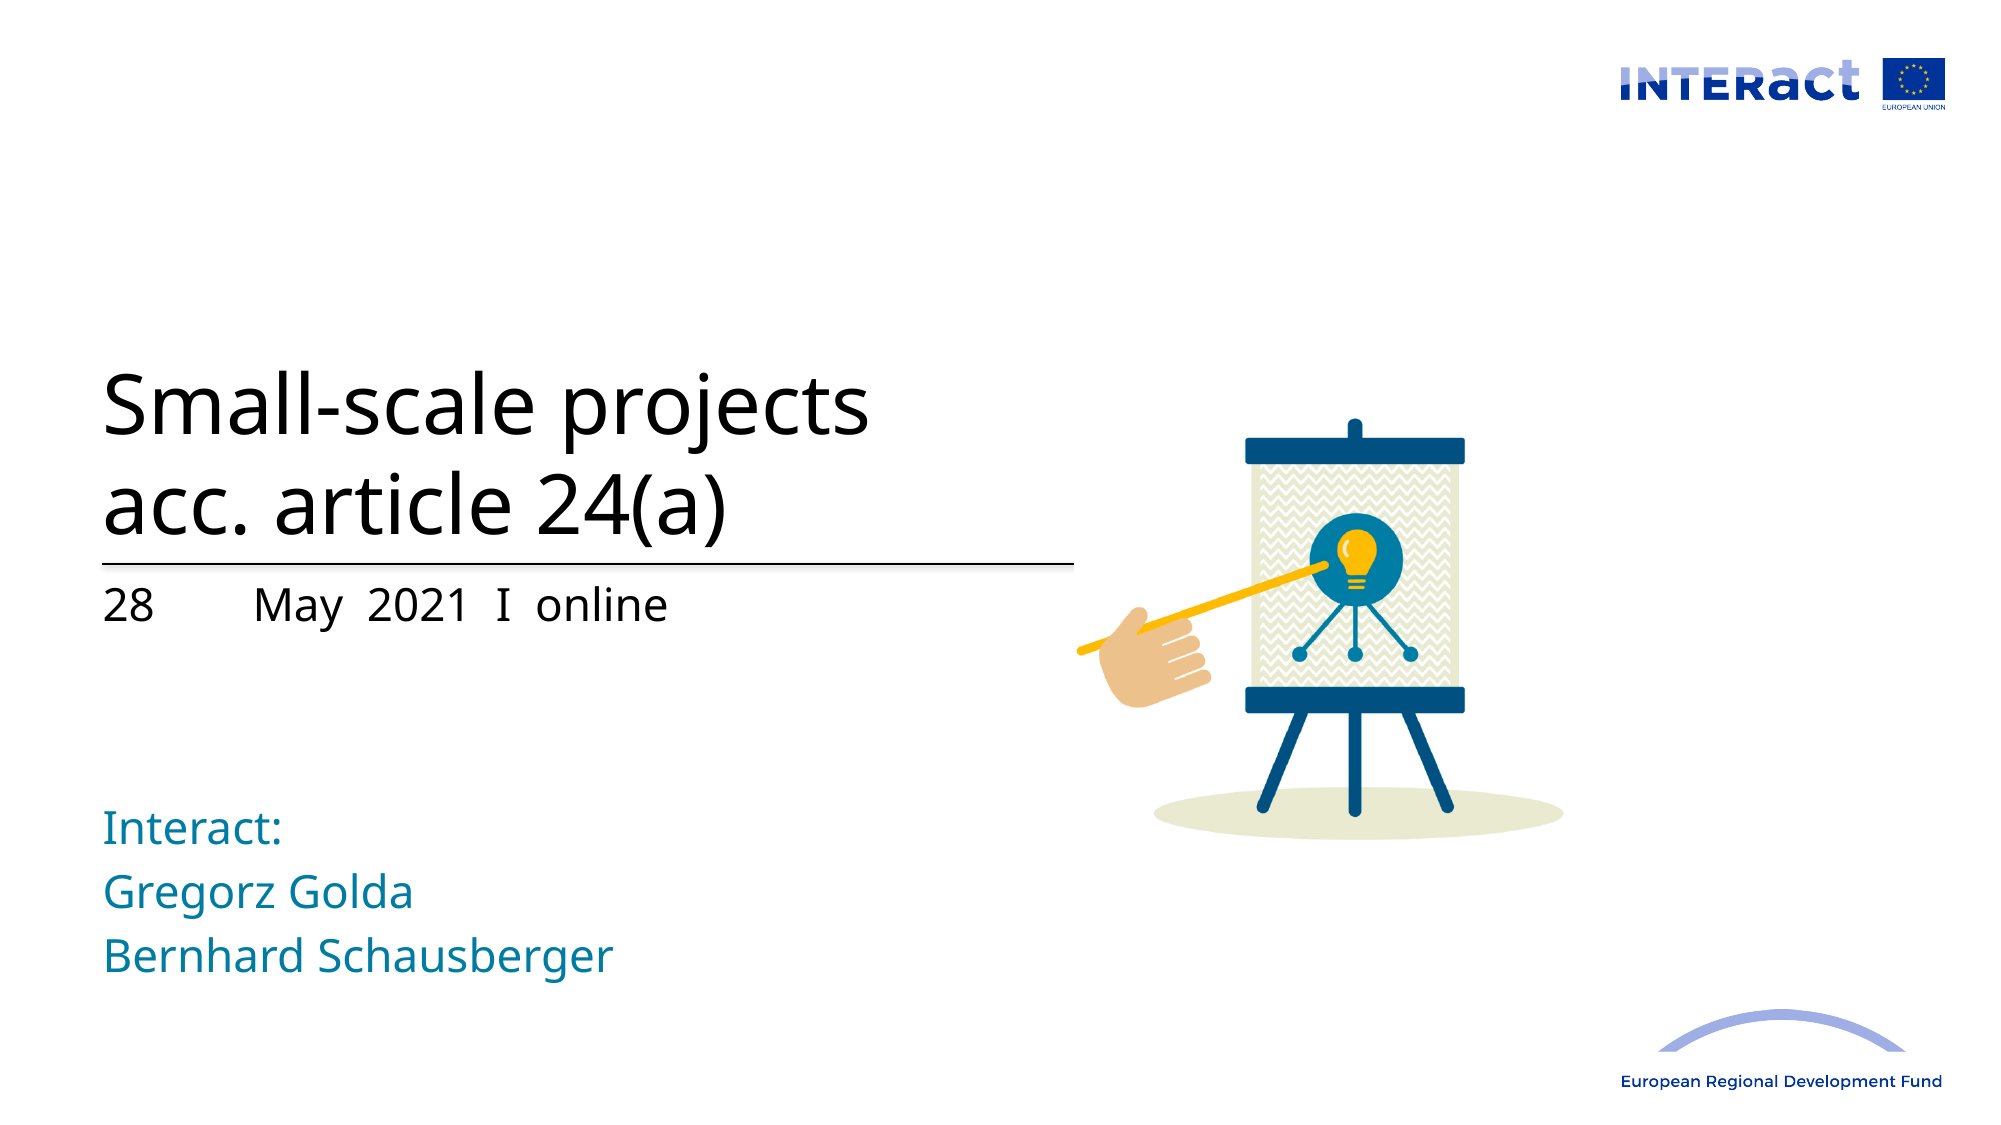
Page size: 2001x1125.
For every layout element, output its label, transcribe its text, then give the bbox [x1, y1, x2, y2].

picture [1074, 415, 1565, 845]
picture [1620, 1009, 1943, 1090]
list Interact: Gregorz Golda Bernhard Schausberger [102, 798, 1182, 995]
subtitle 28 May 2021 I online [102, 575, 1069, 631]
picture [1621, 58, 1945, 110]
title Small-scale projects acc. article 24(a) [102, 349, 1057, 552]
